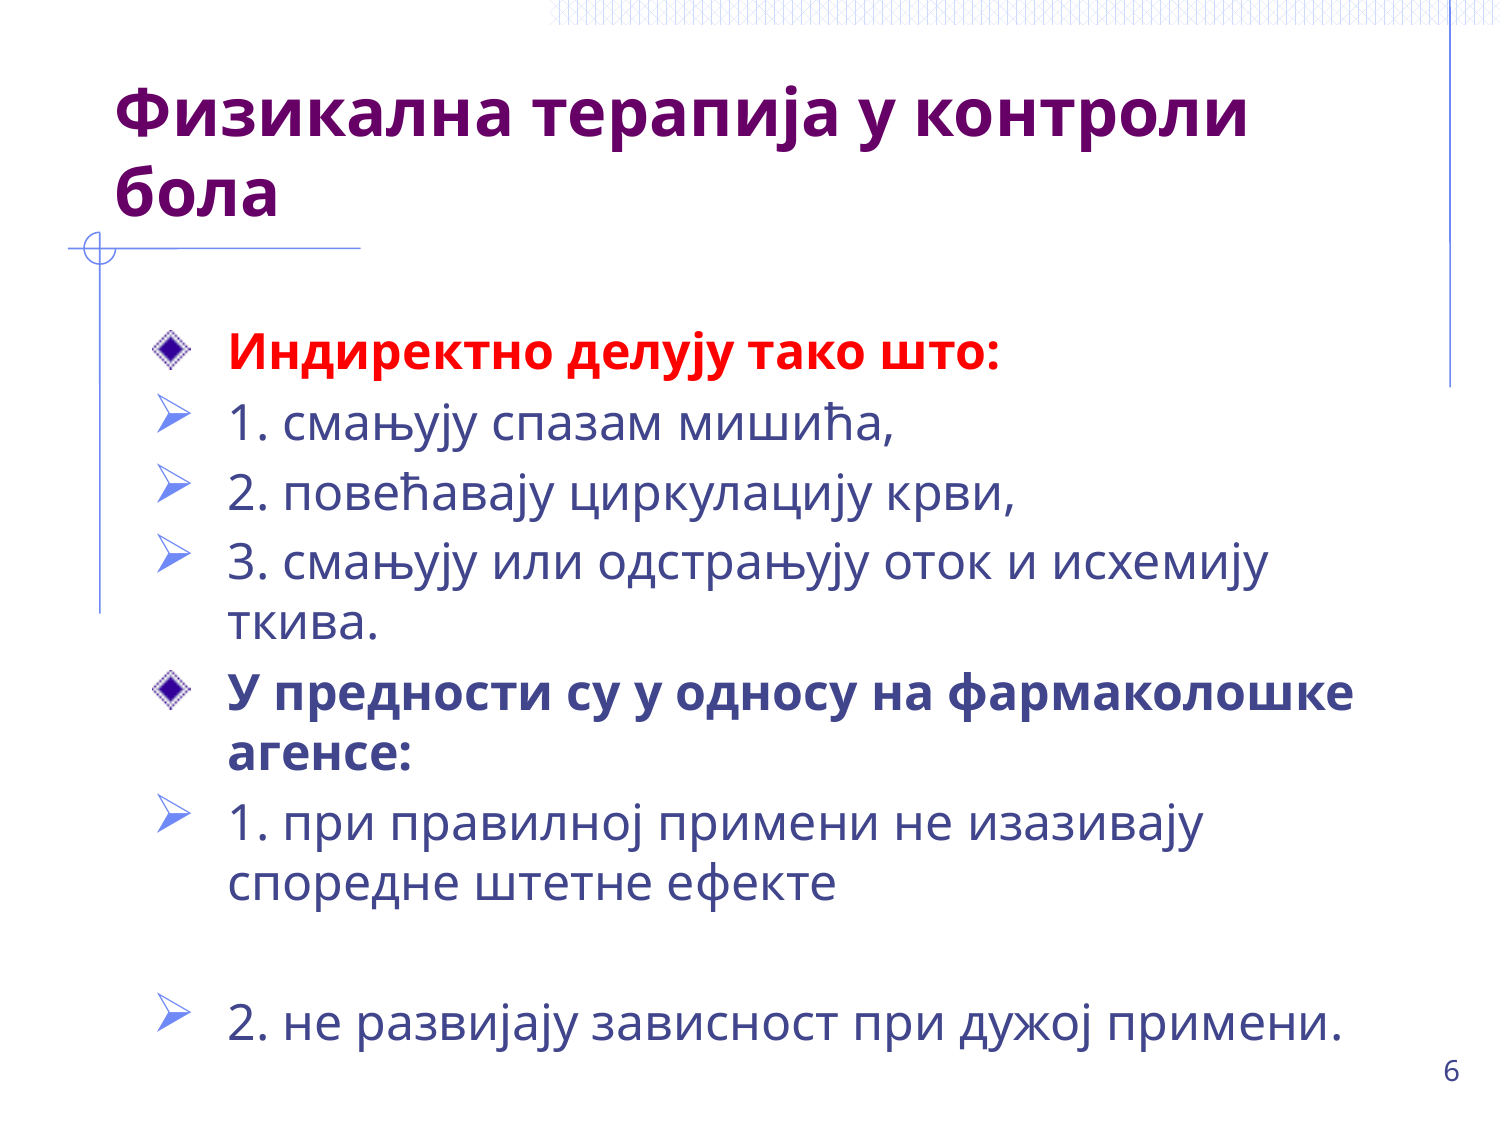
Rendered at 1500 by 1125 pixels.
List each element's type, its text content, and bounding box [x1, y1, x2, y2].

list Индиректно делују тако што: 1. смањују спазам мишића, 2. повећавају циркулацију крви, 3. смањују или одстрањују оток и исхемију ткива. У предности су у односу на фармаколошке агенсе: 1. при правилној примени не изазивају споредне штетне ефекте 2. не развијају зависност при дужој примени. [137, 312, 1413, 988]
picture [152, 670, 191, 710]
title Физикална терапија у контроли бола [99, 49, 1376, 238]
picture [152, 330, 191, 370]
slide_number 6 [1162, 1025, 1475, 1100]
